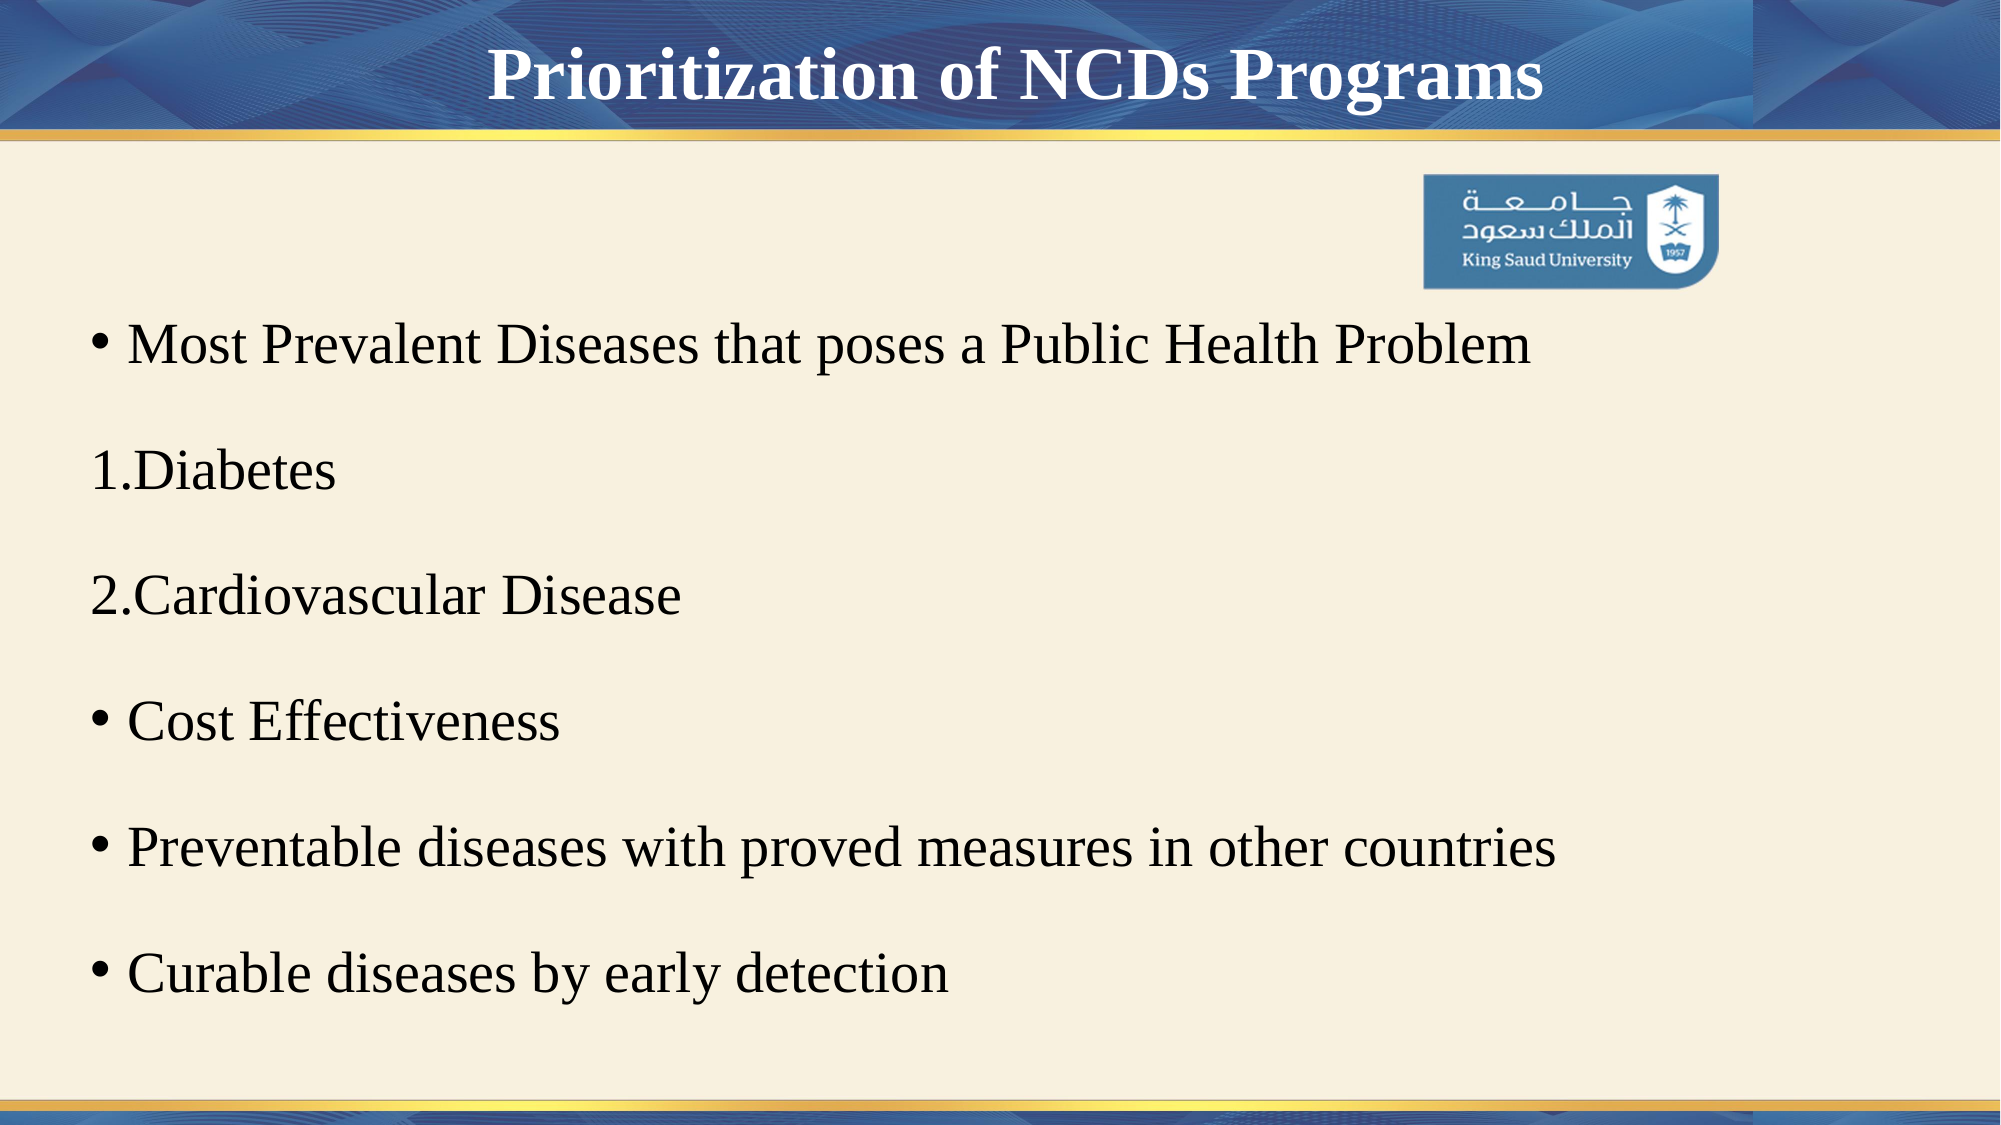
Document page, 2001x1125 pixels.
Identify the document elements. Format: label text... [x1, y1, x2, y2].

picture [0, 0, 2001, 1125]
list Most Prevalent Diseases that poses a Public Health Problem Diabetes Cardiovascular Disease Cost Effectiveness Preventable diseases with proved measures in other countries Curable diseases by early detection [75, 262, 1911, 1005]
title Prioritization of NCDs Programs [366, 6, 1667, 144]
